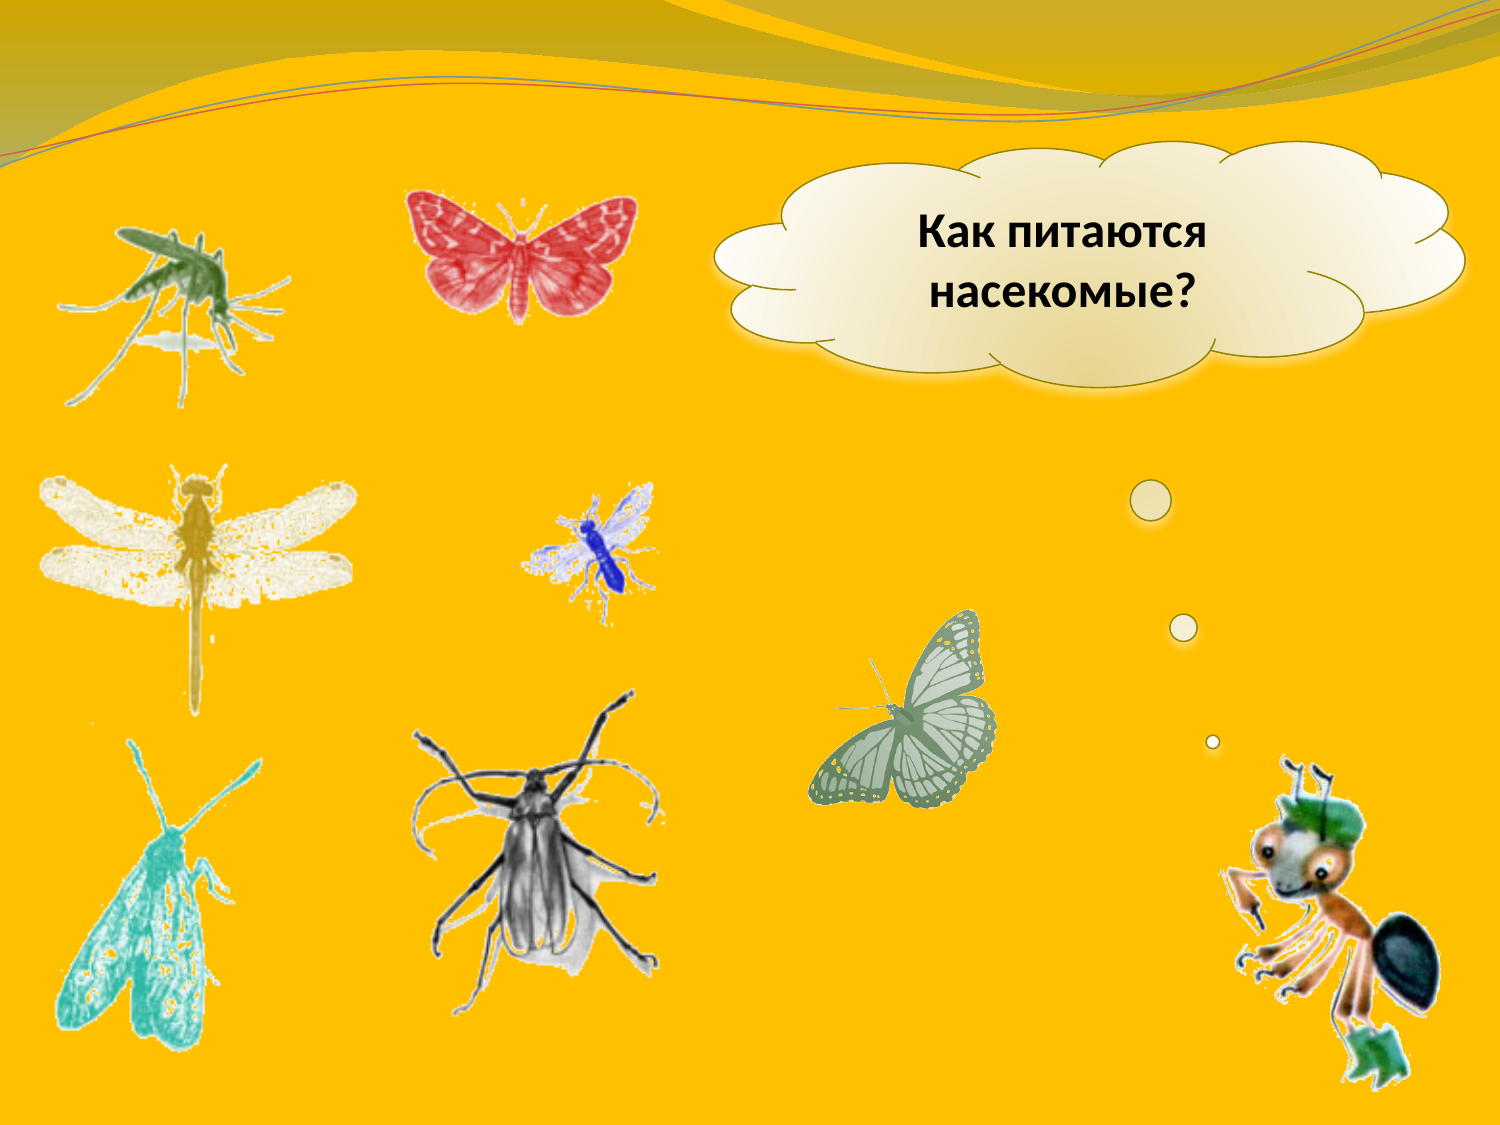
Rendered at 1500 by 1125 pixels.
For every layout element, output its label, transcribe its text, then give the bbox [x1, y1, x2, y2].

text_box Как питаются насекомые? [772, 140, 1466, 389]
text_box Как питаются насекомые? [1129, 479, 1173, 522]
picture [1218, 749, 1450, 1102]
picture [808, 609, 997, 809]
text_box Как питаются насекомые? [1169, 613, 1198, 643]
picture [0, 105, 767, 1125]
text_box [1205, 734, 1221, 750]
